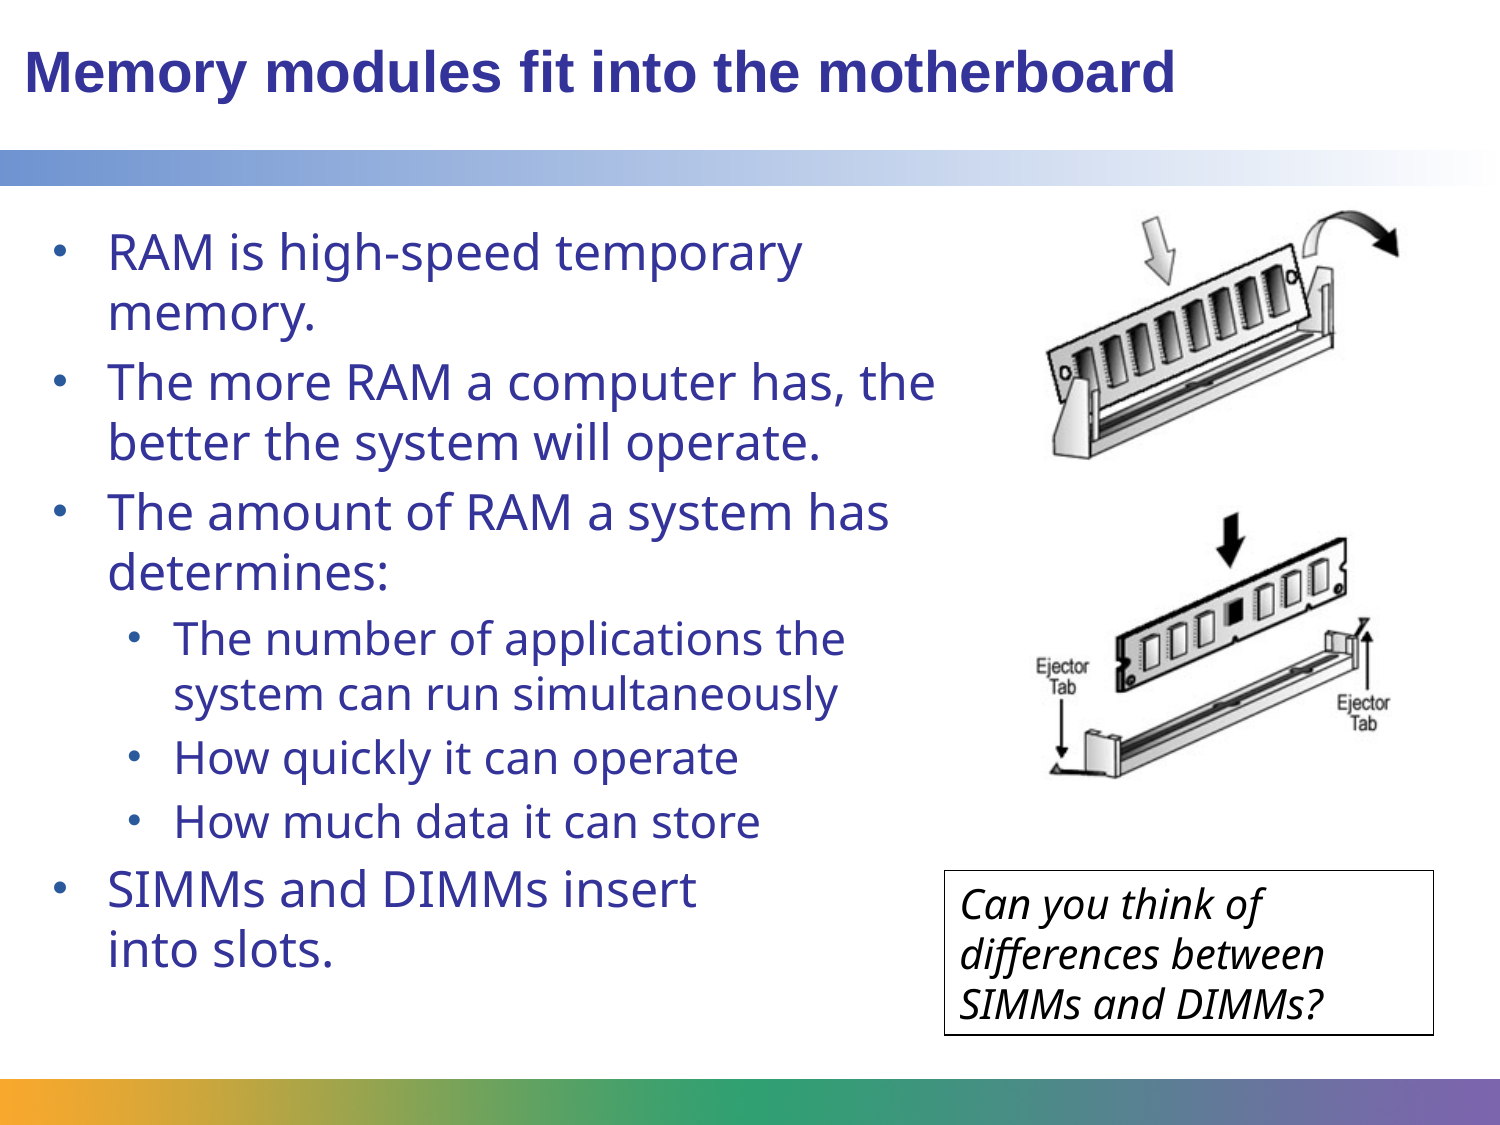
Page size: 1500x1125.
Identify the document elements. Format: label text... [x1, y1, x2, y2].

picture [1029, 504, 1395, 787]
text_box Can you think of differences between SIMMs and DIMMs? [944, 870, 1434, 1036]
list RAM is high-speed temporary memory. The more RAM a computer has, the better the system will operate. The amount of RAM a system has determines: The number of applications the system can run simultaneously How quickly it can operate How much data it can store SIMMs and DIMMs insert into slots. [35, 314, 993, 1001]
list RAM is high-speed temporary memory. The more RAM a computer has, the better the system will operate. The amount of RAM a system has determines: The number of applications the system can run simultaneously How quickly it can operate How much data it can store SIMMs and DIMMs insert into slots. [35, 212, 993, 313]
picture [0, 1079, 1500, 1125]
title Memory modules fit into the motherboard [9, 0, 1423, 138]
picture [1032, 198, 1411, 474]
